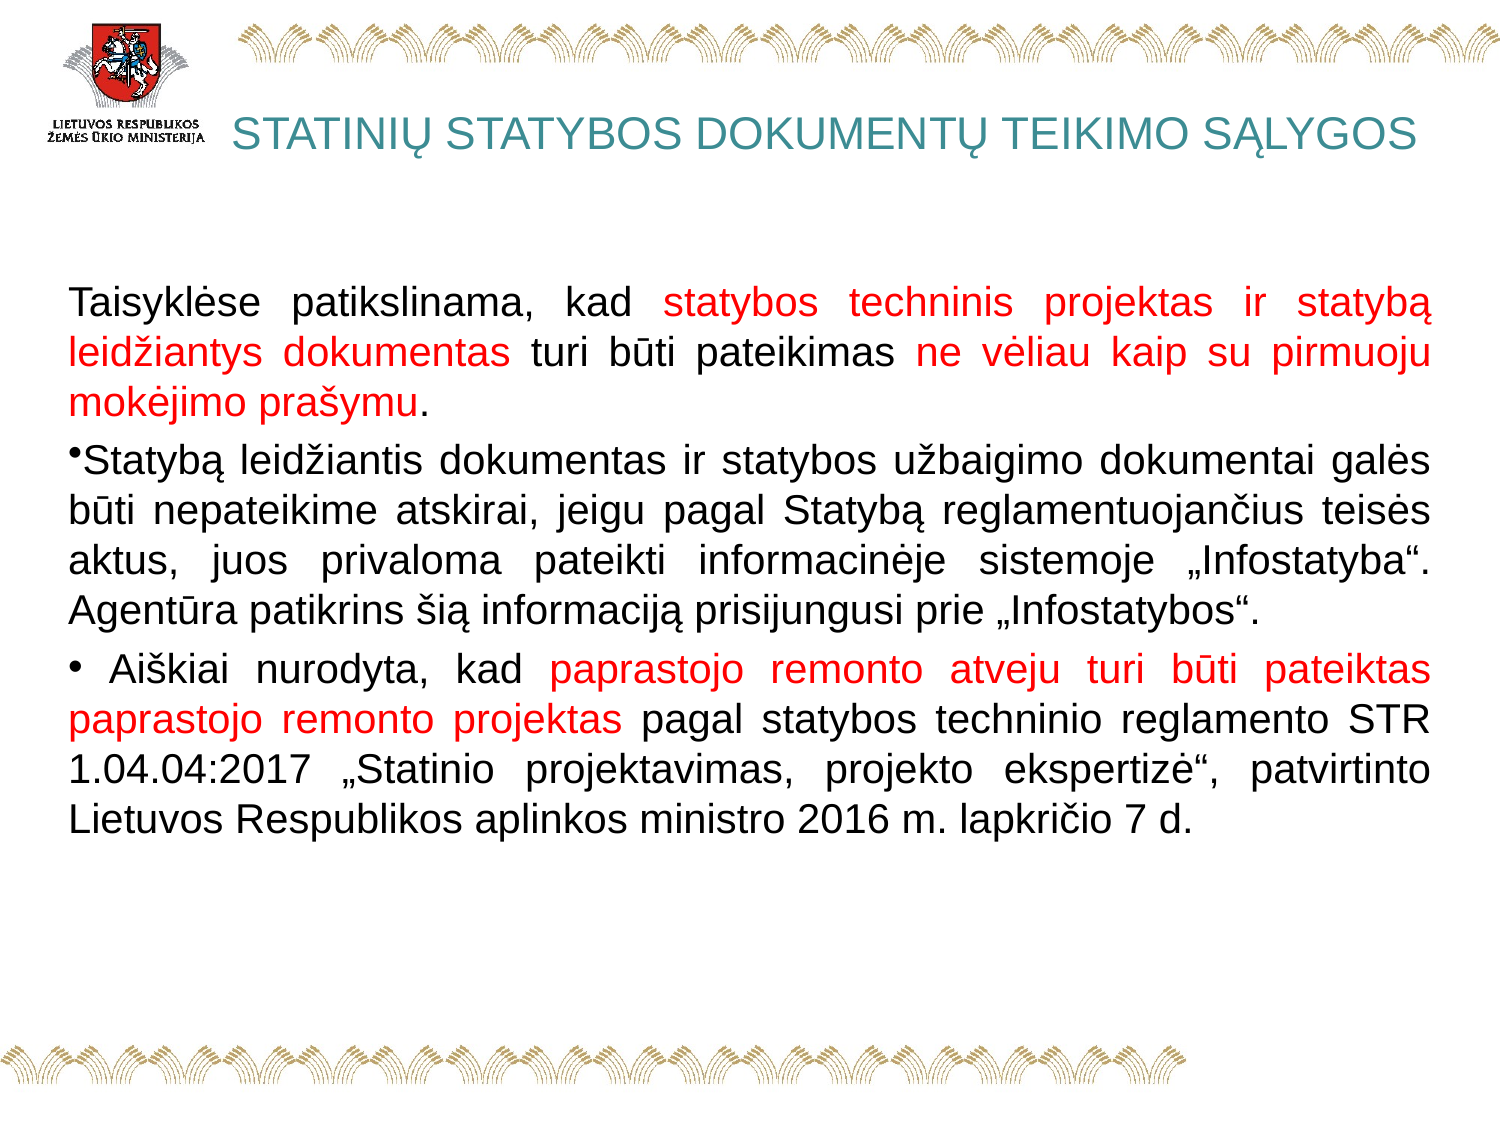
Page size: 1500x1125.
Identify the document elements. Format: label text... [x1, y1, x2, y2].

title STATINIŲ STATYBOS DOKUMENTŲ TEIKIMO SĄLYGOS [150, 66, 1500, 197]
picture [0, 0, 1500, 1125]
list Taisyklėse patikslinama, kad statybos techninis projektas ir statybą leidžiantys dokumentas turi būti pateikimas ne vėliau kaip su pirmuoju mokėjimo prašymu. Statybą leidžiantis dokumentas ir statybos užbaigimo dokumentai galės būti nepateikime atskirai, jeigu pagal Statybą reglamentuojančius teisės aktus, juos privaloma pateikti informacinėje sistemoje „Infostatyba“. Agentūra patikrins šią informaciją prisijungusi prie „Infostatybos“. Aiškiai nurodyta, kad paprastojo remonto atveju turi būti pateiktas paprastojo remonto projektas pagal statybos techninio reglamento STR 1.04.04:2017 „Statinio projektavimas, projekto ekspertizė“, patvirtinto Lietuvos Respublikos aplinkos ministro 2016 m. lapkričio 7 d. [53, 267, 1447, 622]
